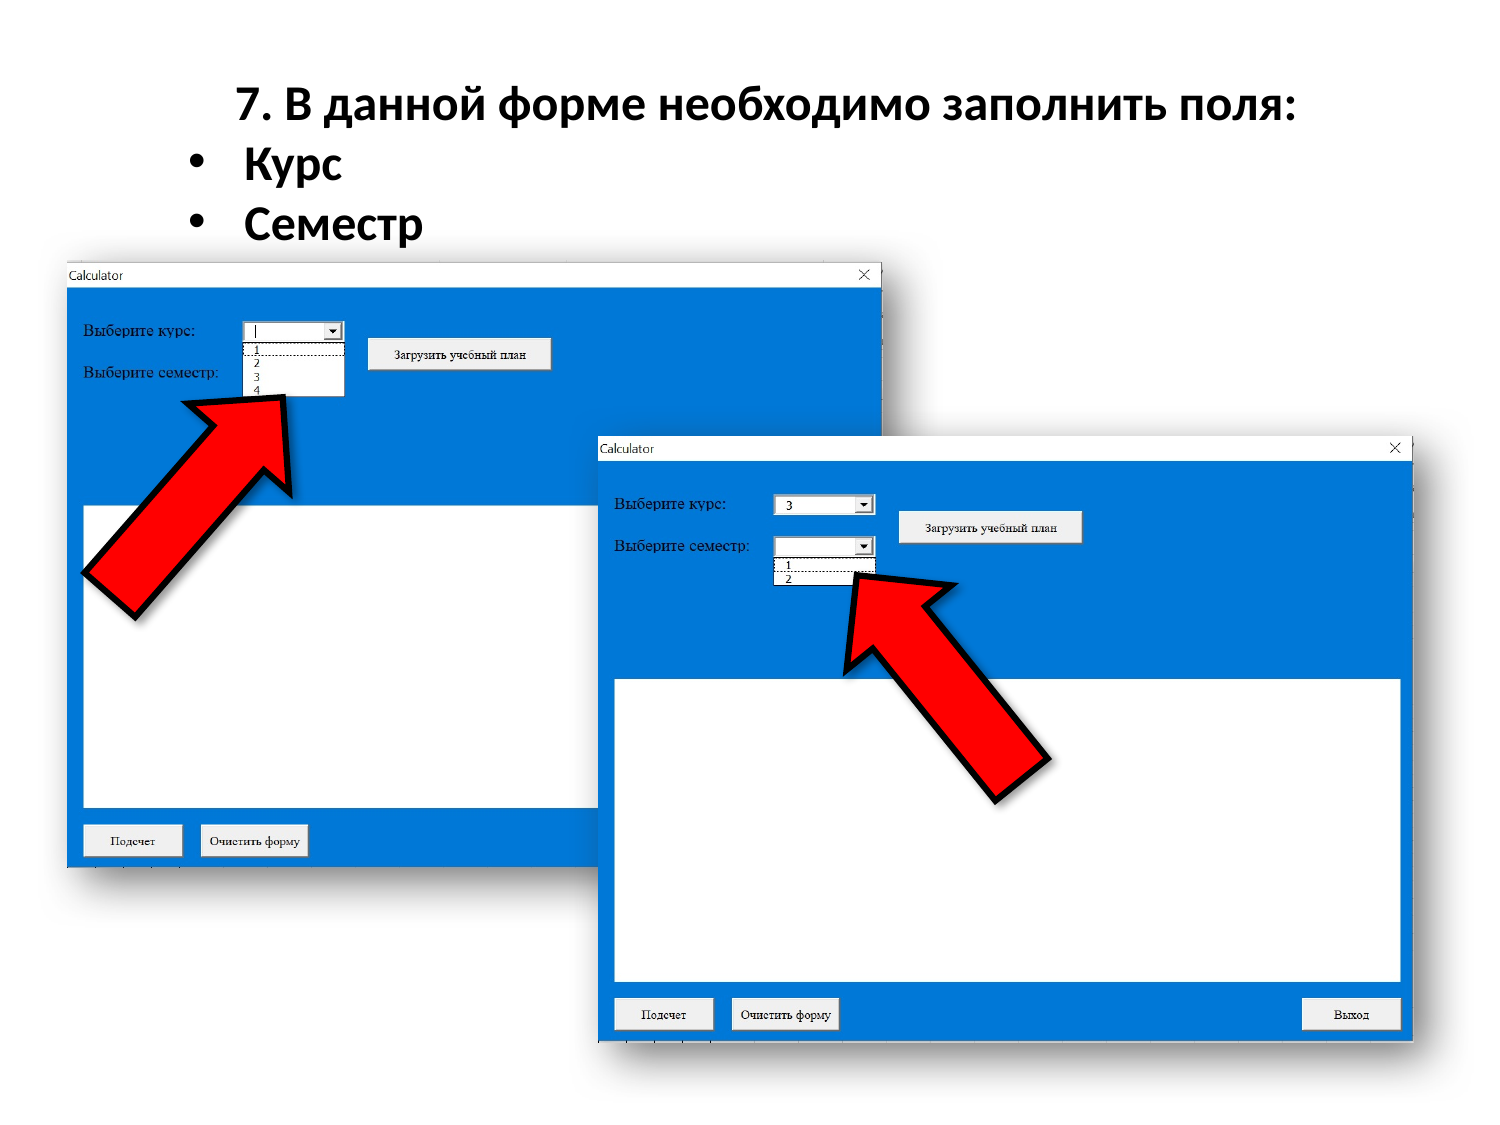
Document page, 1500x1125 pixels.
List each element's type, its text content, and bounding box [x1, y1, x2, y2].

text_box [67, 260, 883, 868]
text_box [598, 436, 1414, 1043]
text_box 7. В данной форме необходимо заполнить поля: Курс Семестр [173, 63, 1360, 258]
